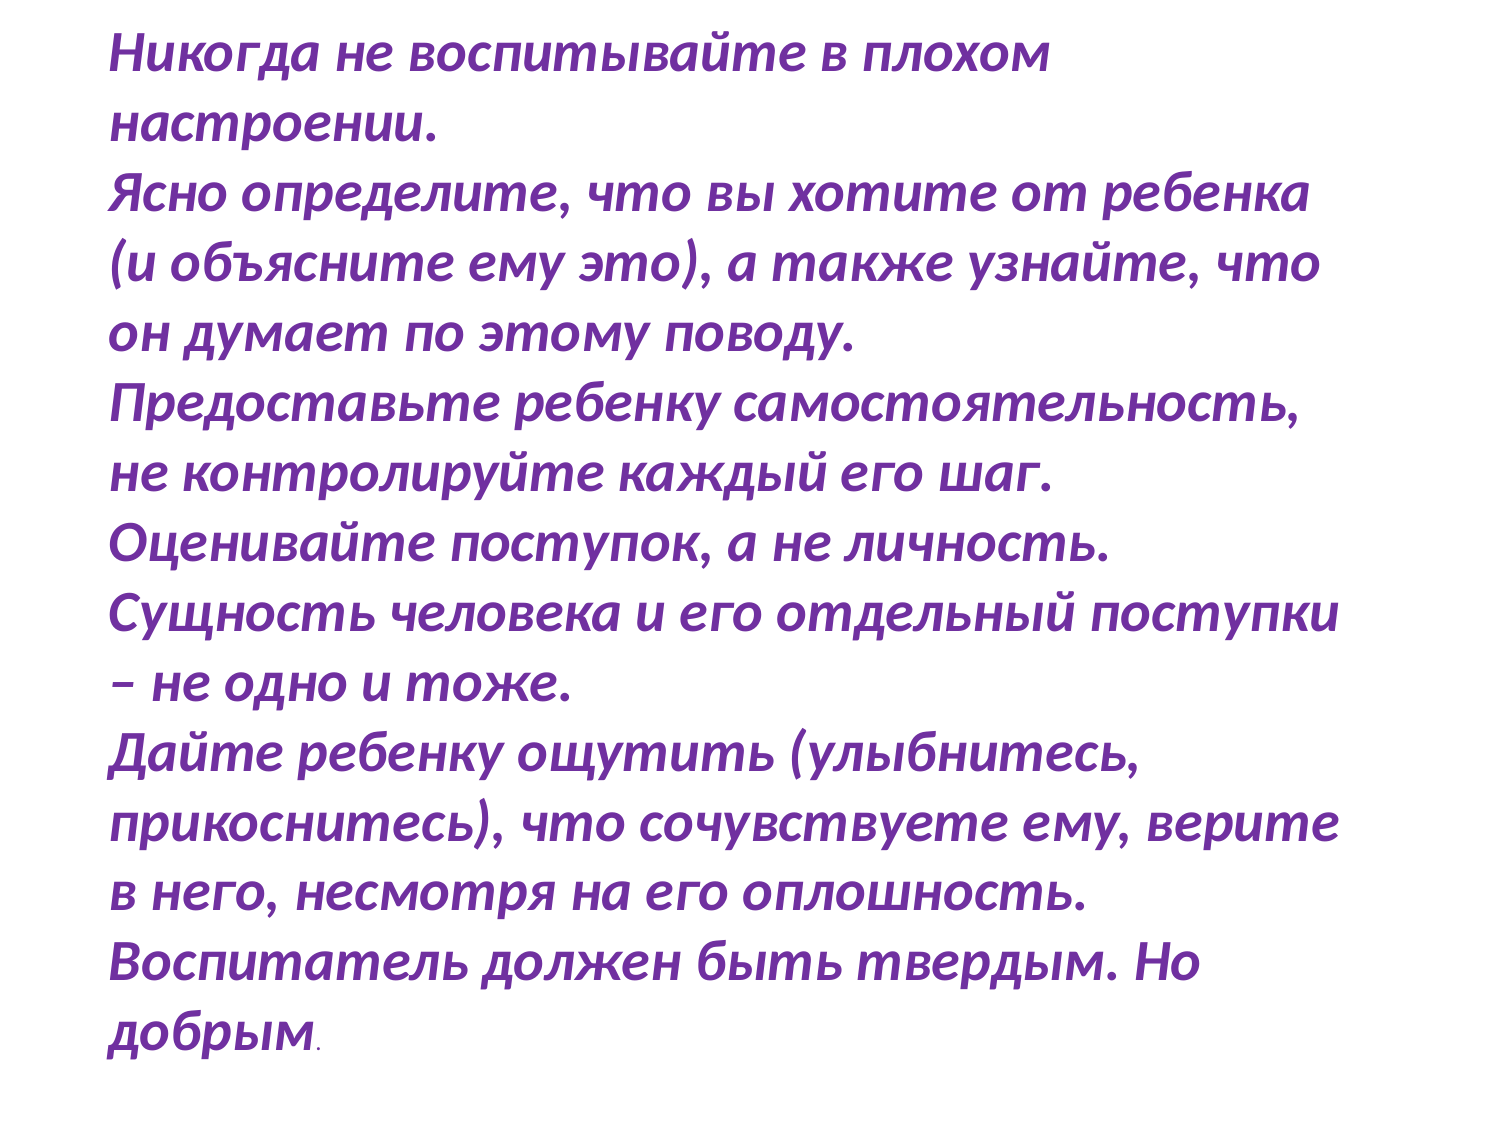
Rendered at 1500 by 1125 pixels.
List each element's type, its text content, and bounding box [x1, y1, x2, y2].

text_box Никогда не воспитывайте в плохом настроении. Ясно определите, что вы хотите от ребенка (и объясните ему это), а также узнайте, что он думает по этому поводу. Предоставьте ребенку самостоятельность, не контролируйте каждый его шаг. Оценивайте поступок, а не личность. Сущность человека и его отдельный поступки – не одно и тоже. Дайте ребенку ощутить (улыбнитесь, прикоснитесь), что сочувствуете ему, верите в него, несмотря на его оплошность. Воспитатель должен быть твердым. Но добрым. [93, 5, 1360, 1070]
